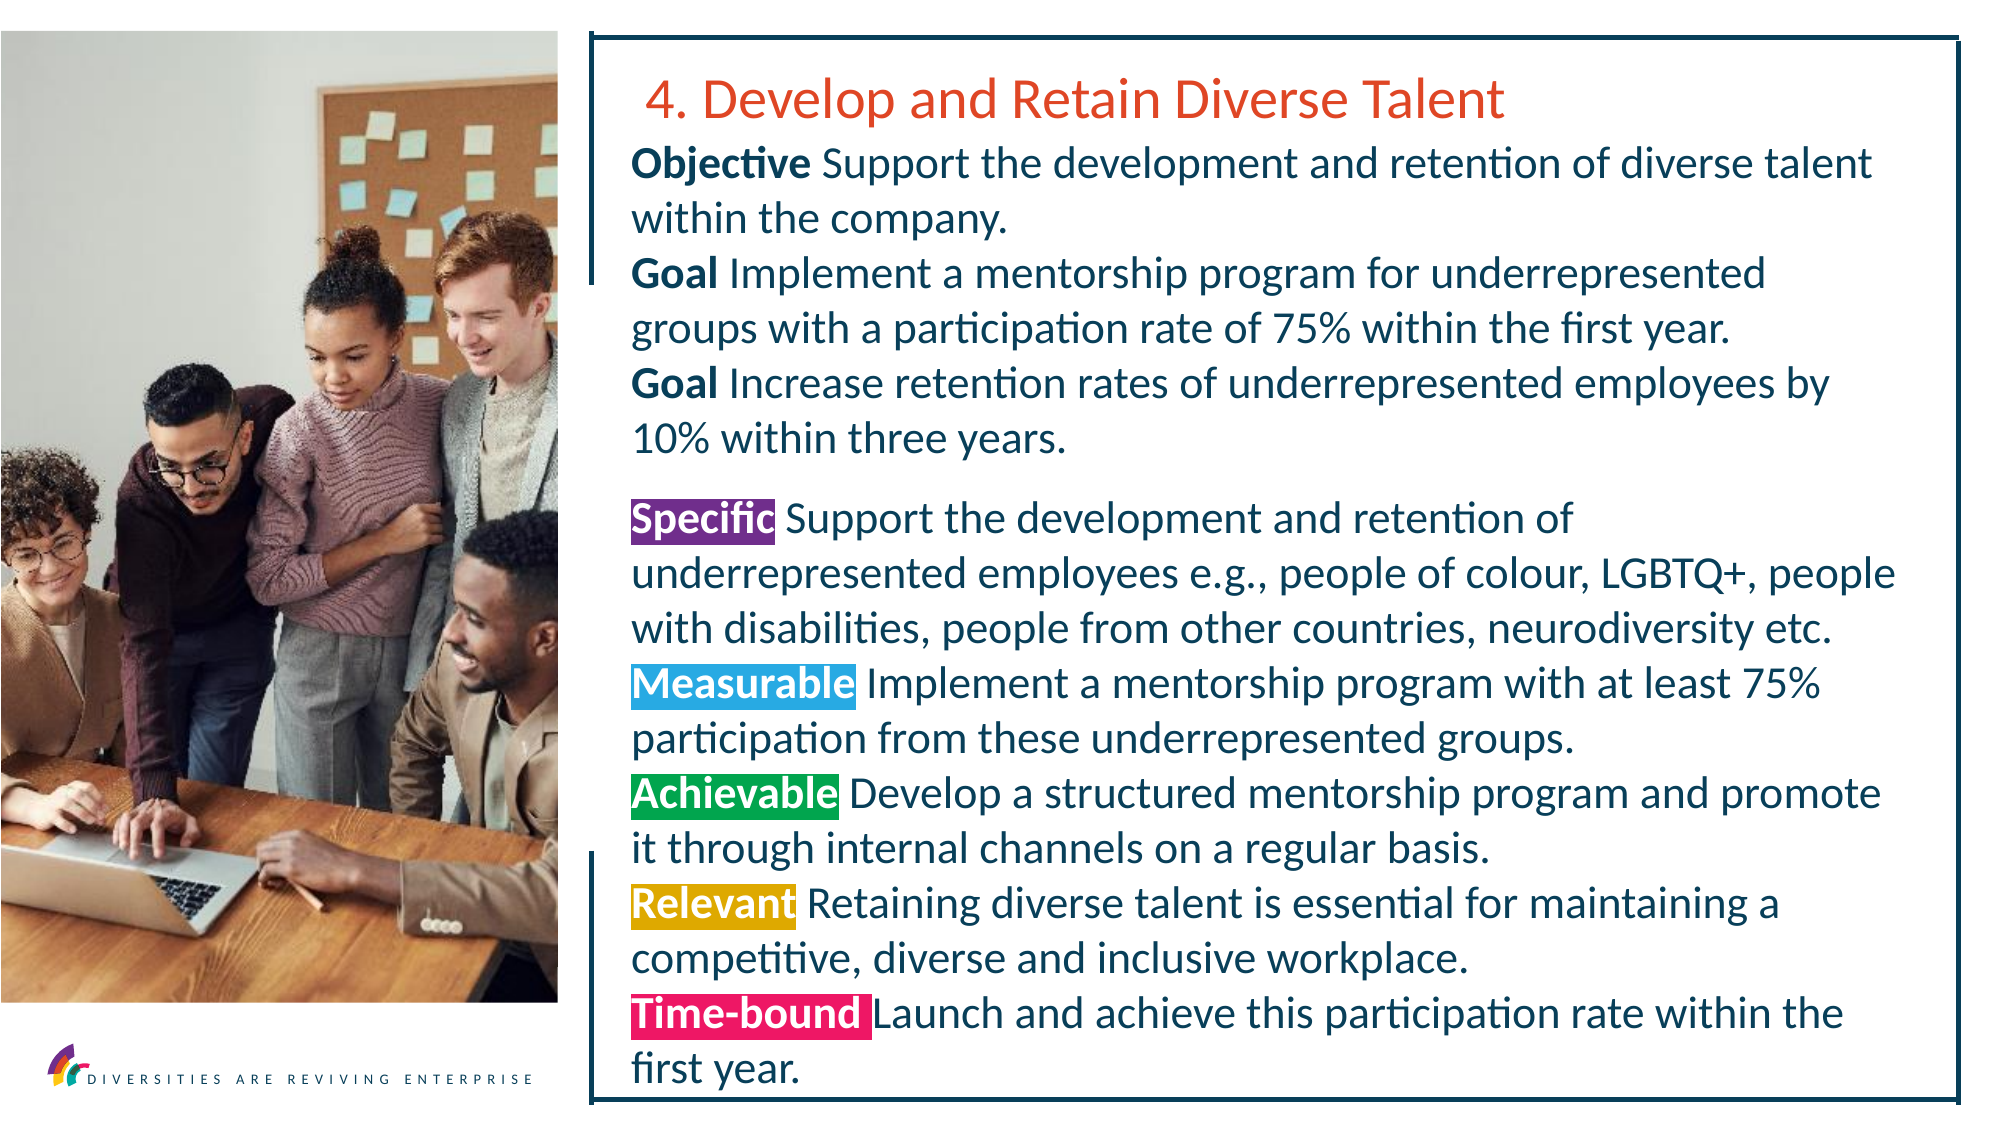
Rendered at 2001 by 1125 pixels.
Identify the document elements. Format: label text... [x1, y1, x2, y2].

picture [1, 30, 558, 1003]
list 4. Develop and Retain Diverse Talent [630, 52, 1707, 109]
list Objective Support the development and retention of diverse talent within the company. Goal Implement a mentorship program for underrepresented groups with a participation rate of 75% within the first year. Goal Increase retention rates of underrepresented employees by 10% within three years. Specific Support the development and retention of underrepresented employees e.g., people of colour, LGBTQ+, people with disabilities, people from other countries, neurodiversity etc. Measurable Implement a mentorship program with at least 75% participation from these underrepresented groups. Achievable Develop a structured mentorship program and promote it through internal channels on a regular basis. Relevant Retaining diverse talent is essential for maintaining a competitive, diverse and inclusive workplace. Time-bound Launch and achieve this participation rate within the first year. [616, 125, 1919, 290]
